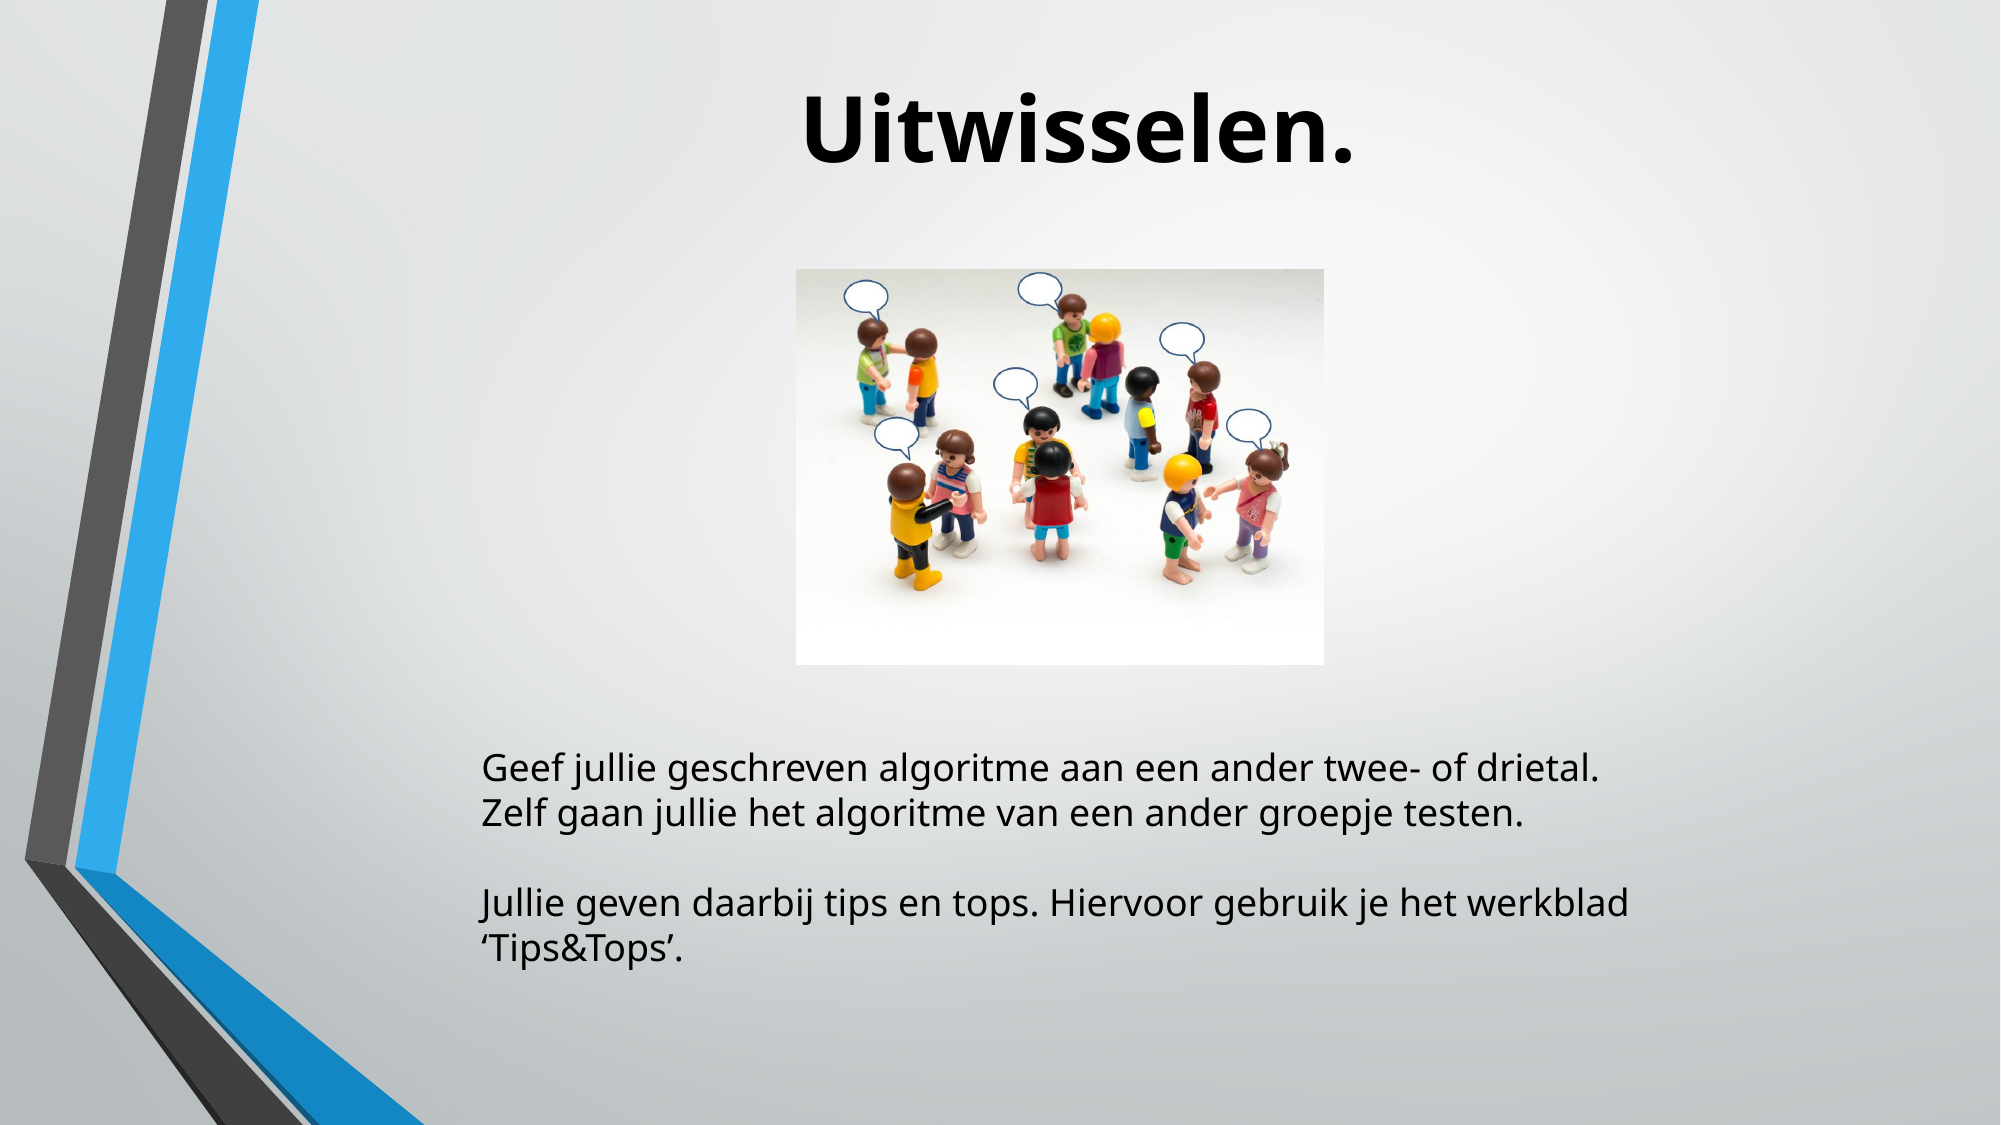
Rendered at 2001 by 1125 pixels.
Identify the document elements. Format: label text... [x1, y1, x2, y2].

text_box Geef jullie geschreven algoritme aan een ander twee- of drietal. Zelf gaan jullie het algoritme van een ander groepje testen. Jullie geven daarbij tips en tops. Hiervoor gebruik je het werkblad ‘Tips&Tops’. [466, 736, 1749, 1112]
text_box Uitwisselen. [408, 63, 1749, 188]
picture [796, 269, 1324, 666]
